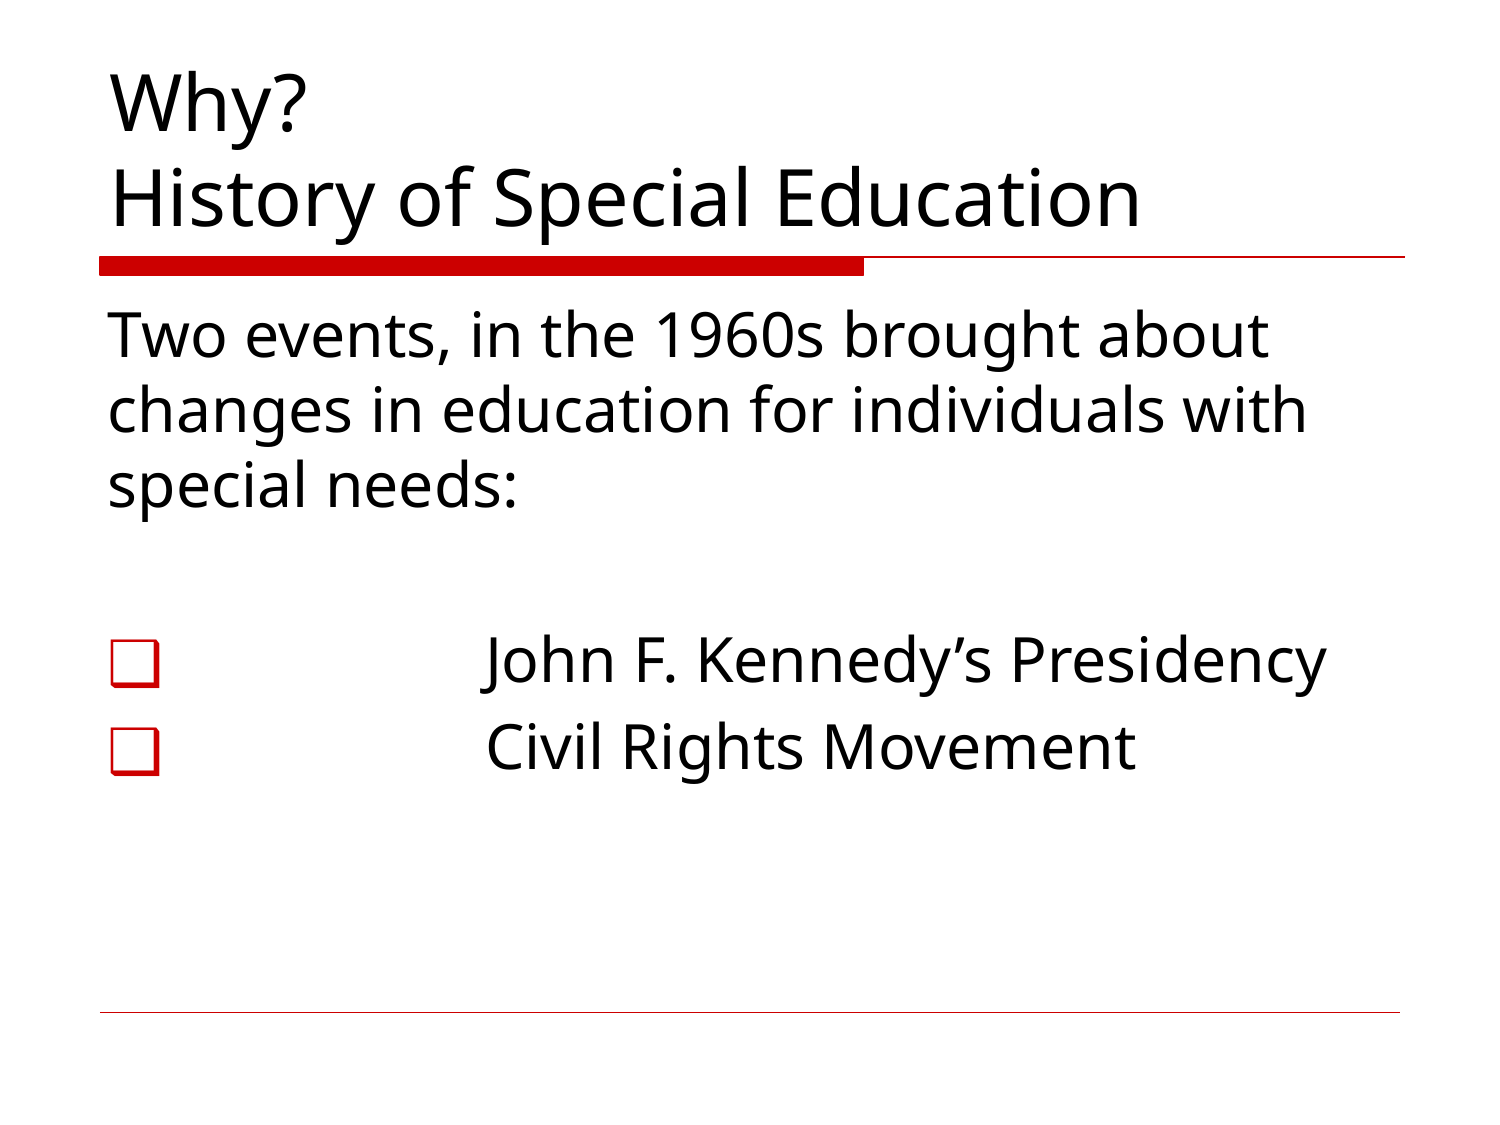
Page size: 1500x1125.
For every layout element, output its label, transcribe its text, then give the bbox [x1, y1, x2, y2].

title Why? History of Special Education [94, 50, 1407, 250]
list Two events, in the 1960s brought about changes in education for individuals with special needs: John F. Kennedy’s Presidency Civil Rights Movement [92, 287, 1406, 988]
